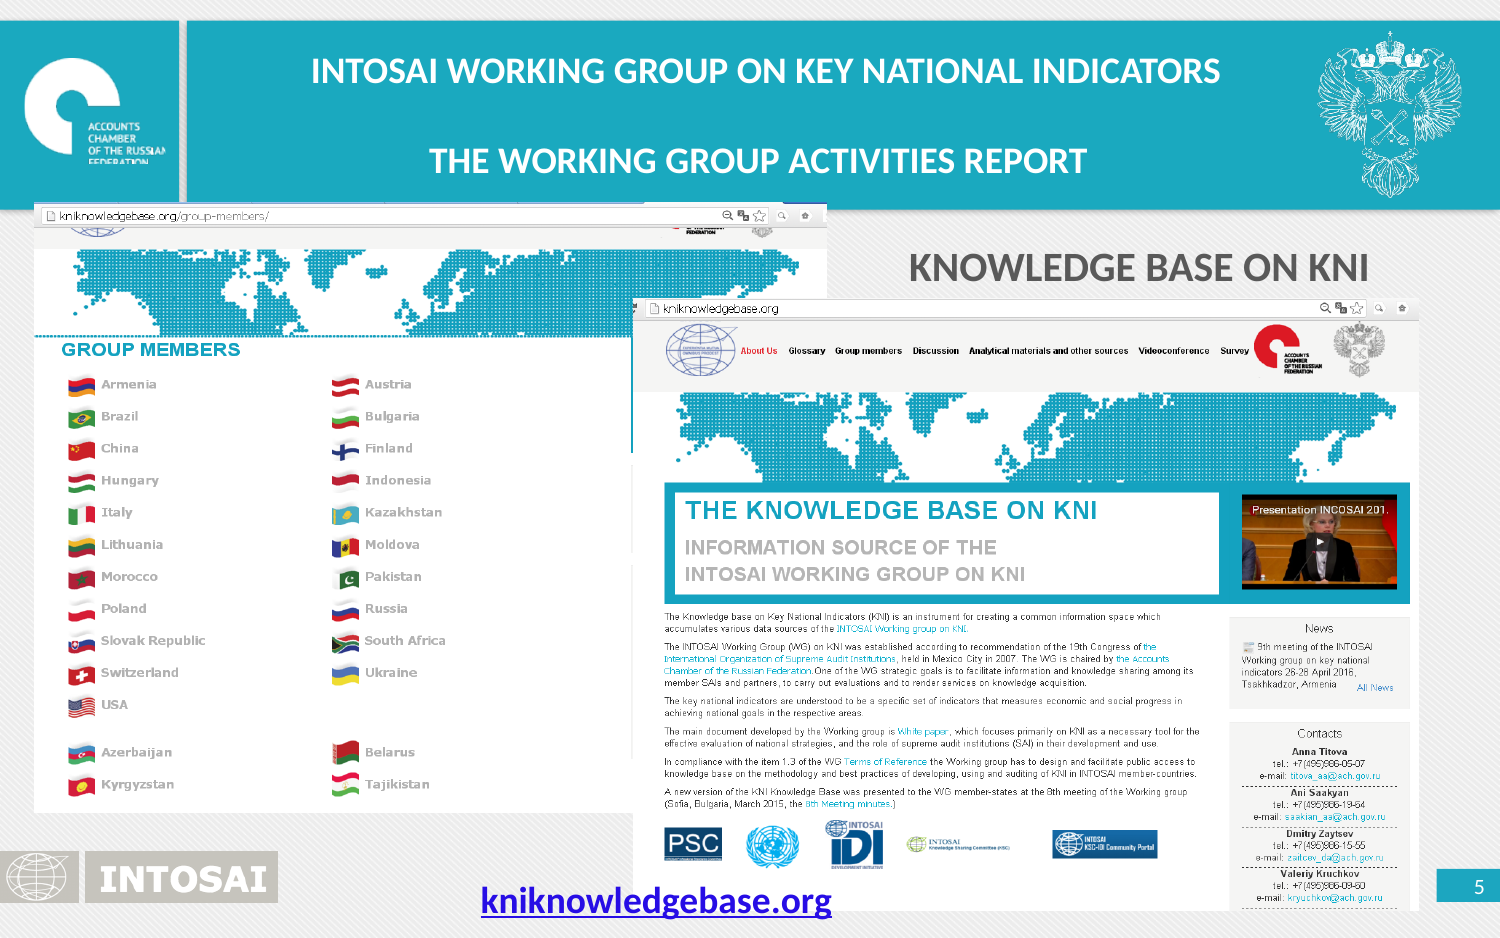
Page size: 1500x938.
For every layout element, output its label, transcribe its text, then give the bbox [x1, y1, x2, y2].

text_box [0, 146, 1448, 307]
title [0, 39, 1500, 147]
text_box kniknowledgebase.org [370, 868, 943, 929]
text_box KNOWLEDGE BASE ON KNI [894, 232, 1395, 296]
text_box INTOSAI WORKING GROUP ON KEY NATIONAL INDICATORS [296, 38, 1279, 99]
text_box THE WORKING GROUP ACTIVITIES REPORT [414, 128, 1112, 188]
picture [0, 202, 1500, 938]
picture [0, 0, 1500, 39]
